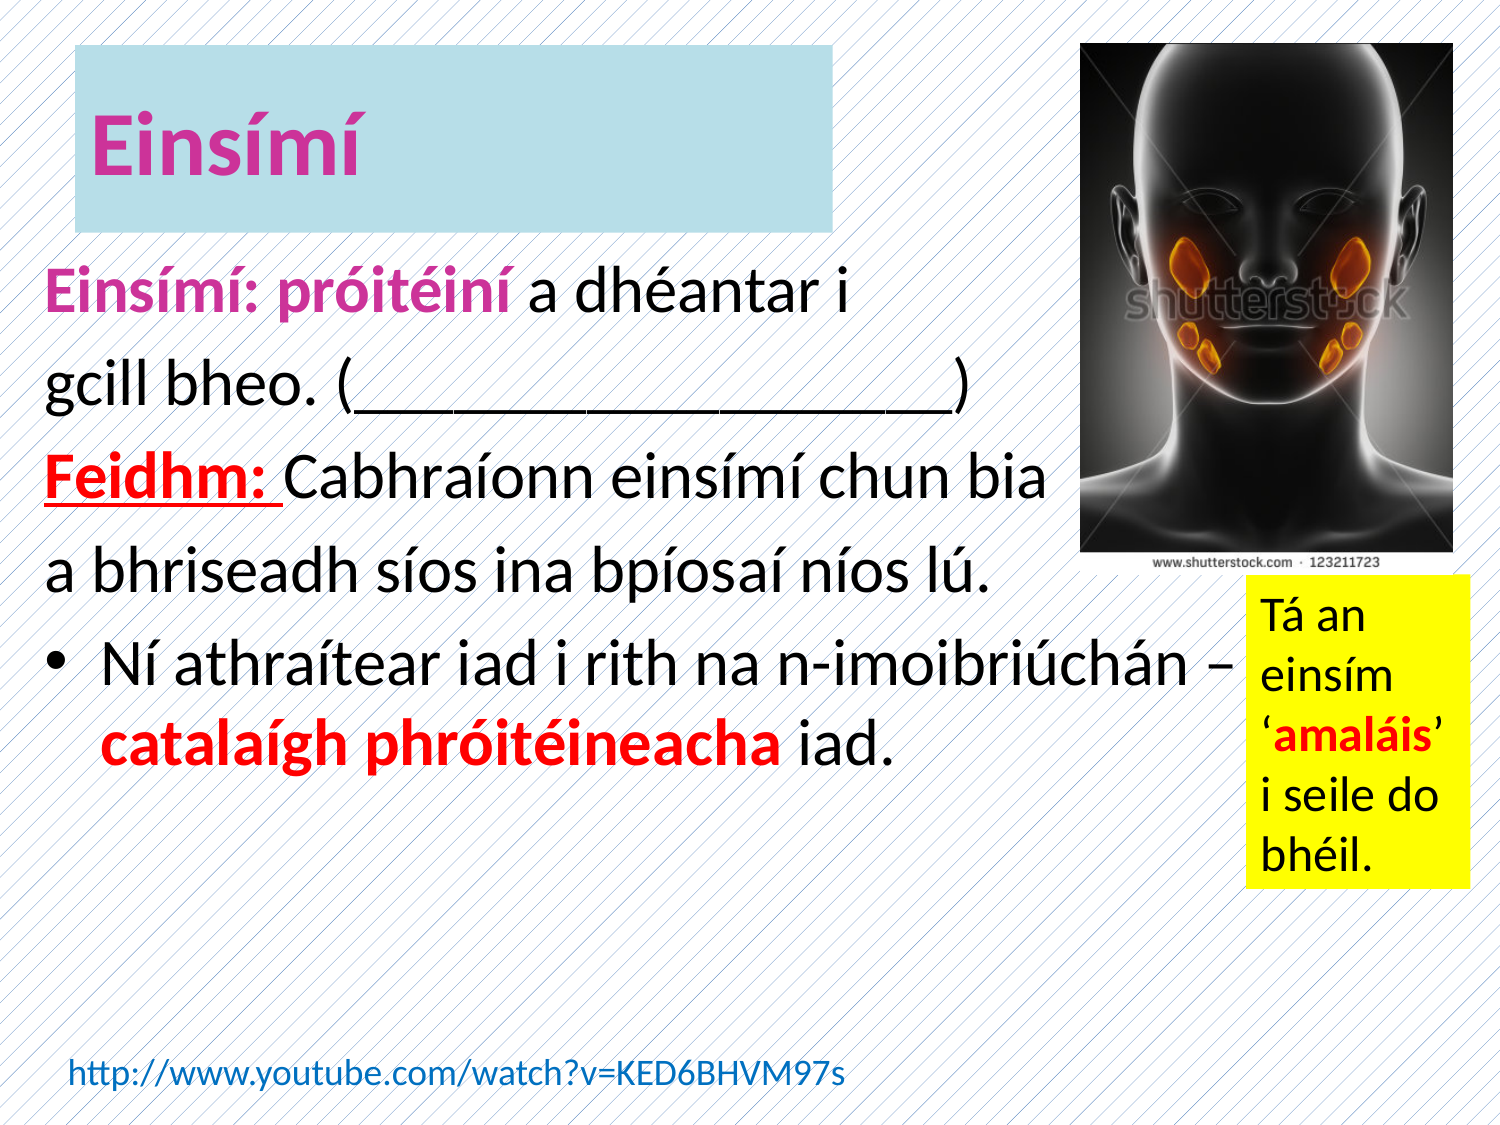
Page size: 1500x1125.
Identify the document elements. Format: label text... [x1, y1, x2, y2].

text_box http://www.youtube.com/watch?v=KED6BHVM97s [53, 1040, 951, 1101]
picture [1080, 43, 1454, 576]
title Einsímí [75, 45, 833, 233]
text_box Tá an einsím ‘amaláis’ i seile do bhéil. [1246, 574, 1471, 889]
list Einsímí: próitéiní a dhéantar i gcill bheo. (__________________) Feidhm: Cabhraíonn einsímí chun bia a bhriseadh síos ina bpíosaí níos lú. Ní athraítear iad i rith na n-imoibriúchán – is catalaígh phróitéineacha iad. [29, 237, 1447, 1012]
